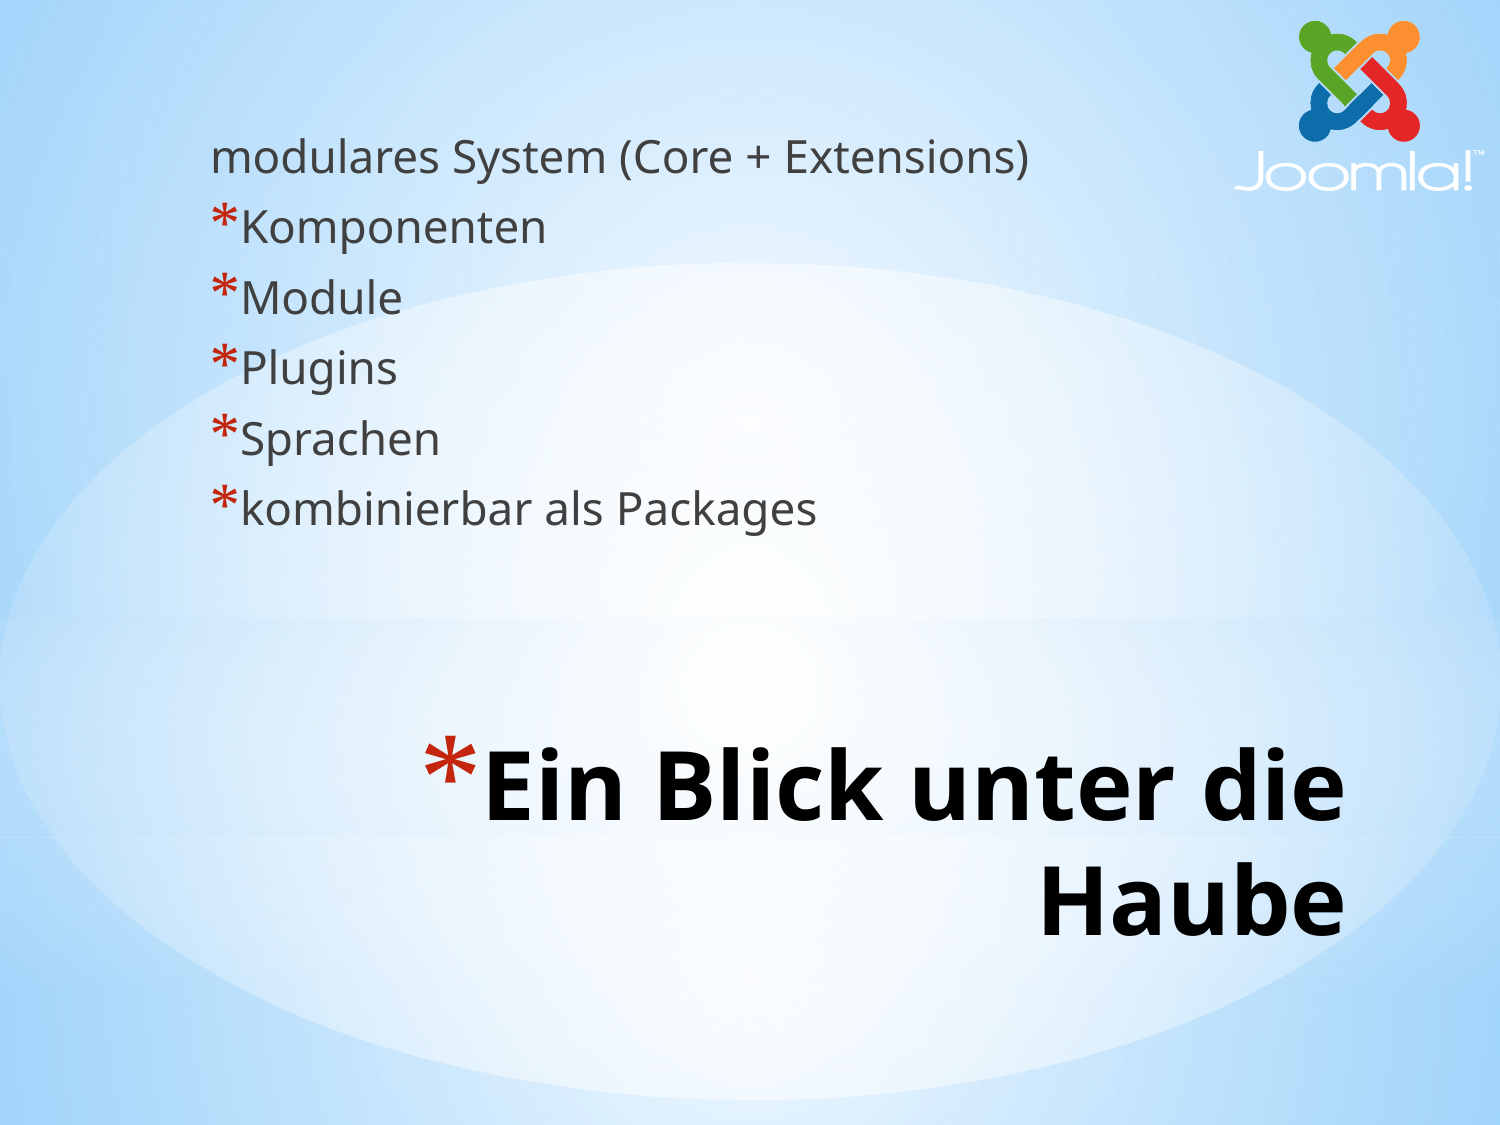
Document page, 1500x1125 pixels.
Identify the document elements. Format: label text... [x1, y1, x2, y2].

picture [1234, 19, 1485, 191]
title Ein Blick unter die Haube [123, 717, 1363, 905]
list modulares System (Core + Extensions) Komponenten Module Plugins Sprachen kombinierbar als Packages [187, 120, 1238, 690]
